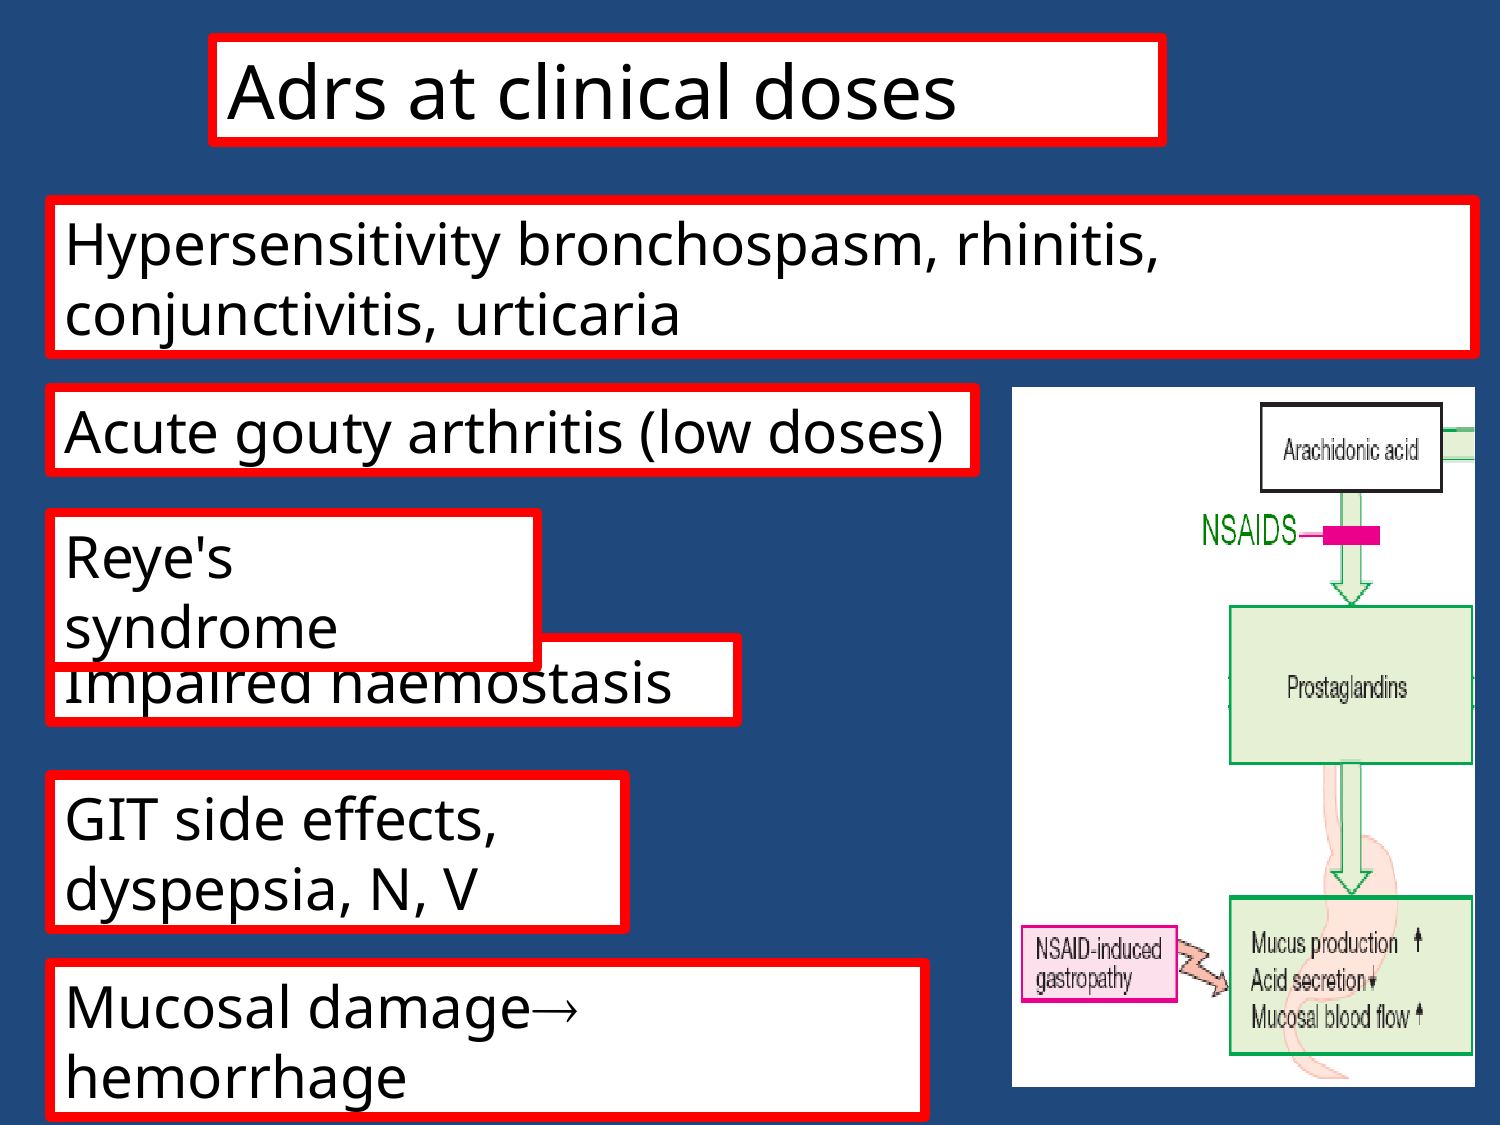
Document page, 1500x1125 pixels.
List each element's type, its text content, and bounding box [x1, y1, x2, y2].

text_box Impaired haemostasis [49, 637, 738, 723]
text_box Reye's syndrome [50, 512, 538, 668]
text_box Mucosal damage hemorrhage [50, 962, 925, 1118]
text_box Hypersensitivity bronchospasm, rhinitis, conjunctivitis, urticaria [49, 199, 1475, 355]
picture [1012, 387, 1476, 1088]
text_box Adrs at clinical doses [212, 37, 1163, 143]
text_box GIT side effects, dyspepsia, N, V [50, 774, 625, 930]
text_box Acute gouty arthritis (low doses) [50, 387, 975, 473]
